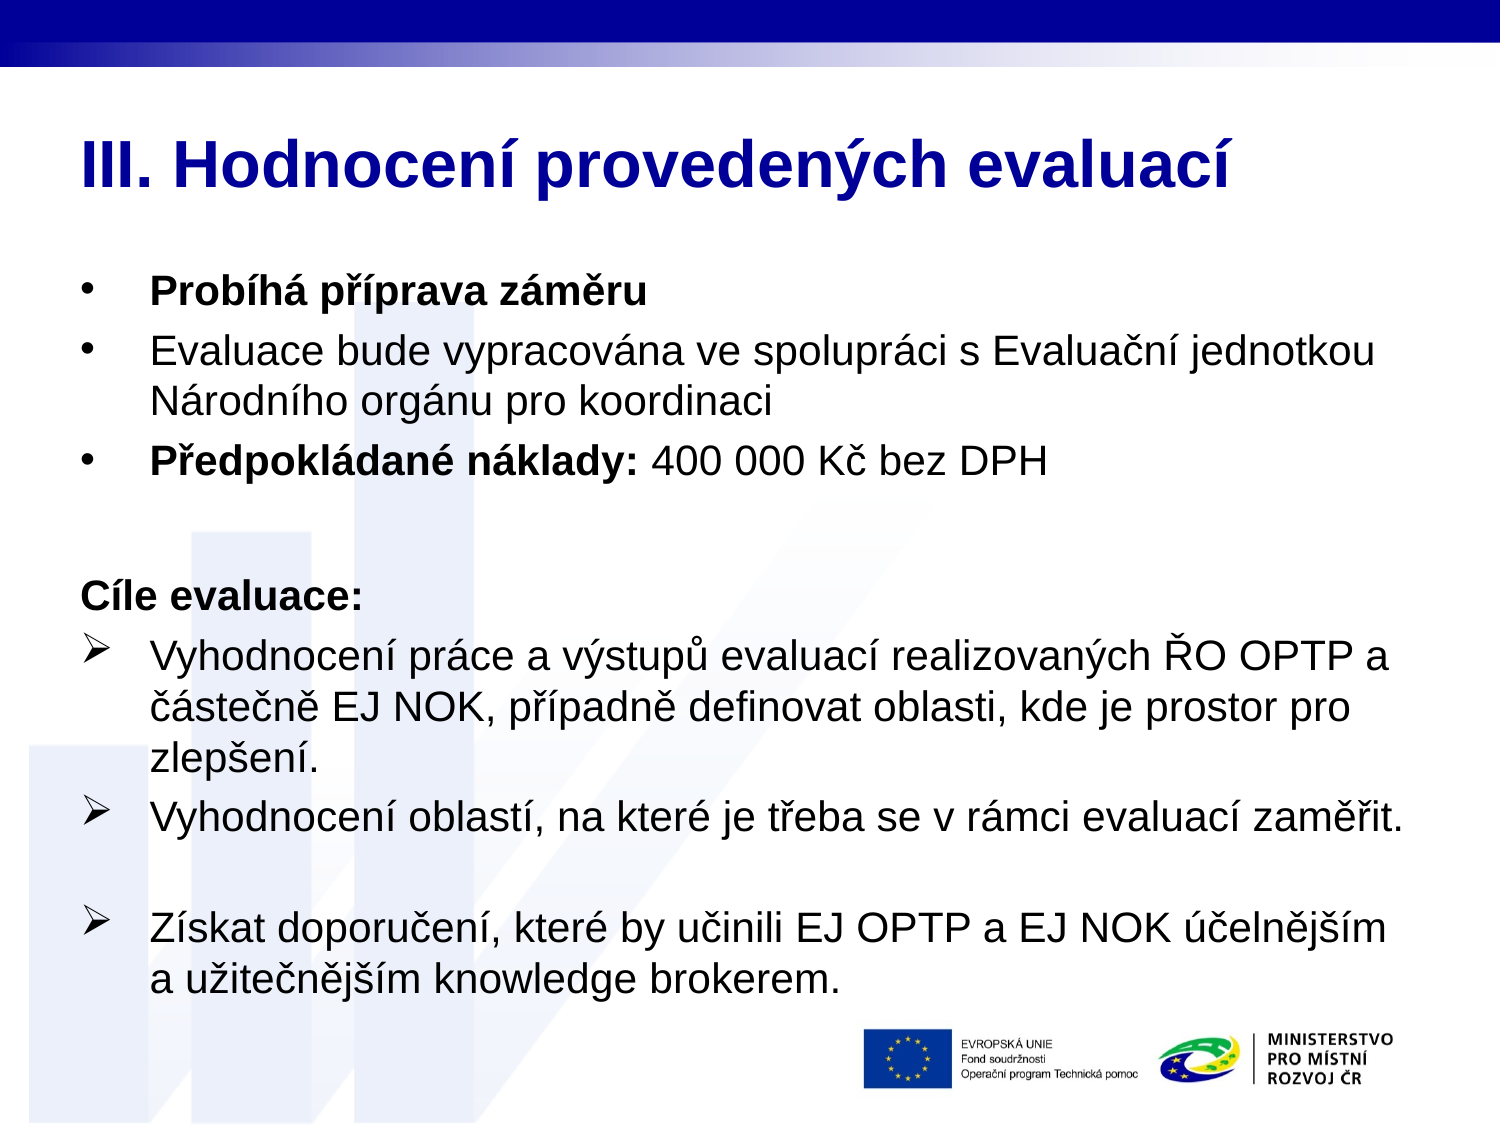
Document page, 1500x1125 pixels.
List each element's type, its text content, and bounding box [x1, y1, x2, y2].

list Probíhá příprava záměru Evaluace bude vypracována ve spolupráci s Evaluační jednotkou Národního orgánu pro koordinaci Předpokládané náklady: 400 000 Kč bez DPH Cíle evaluace: Vyhodnocení práce a výstupů evaluací realizovaných ŘO OPTP a částečně EJ NOK, případně definovat oblasti, kde je prostor pro zlepšení. Vyhodnocení oblastí, na které je třeba se v rámci evaluací zaměřit. Získat doporučení, které by učinili EJ OPTP a EJ NOK účelnějším a užitečnějším knowledge brokerem. [64, 255, 1425, 1012]
title III. Hodnocení provedených evaluací [64, 113, 1425, 197]
picture [29, 302, 1412, 1125]
